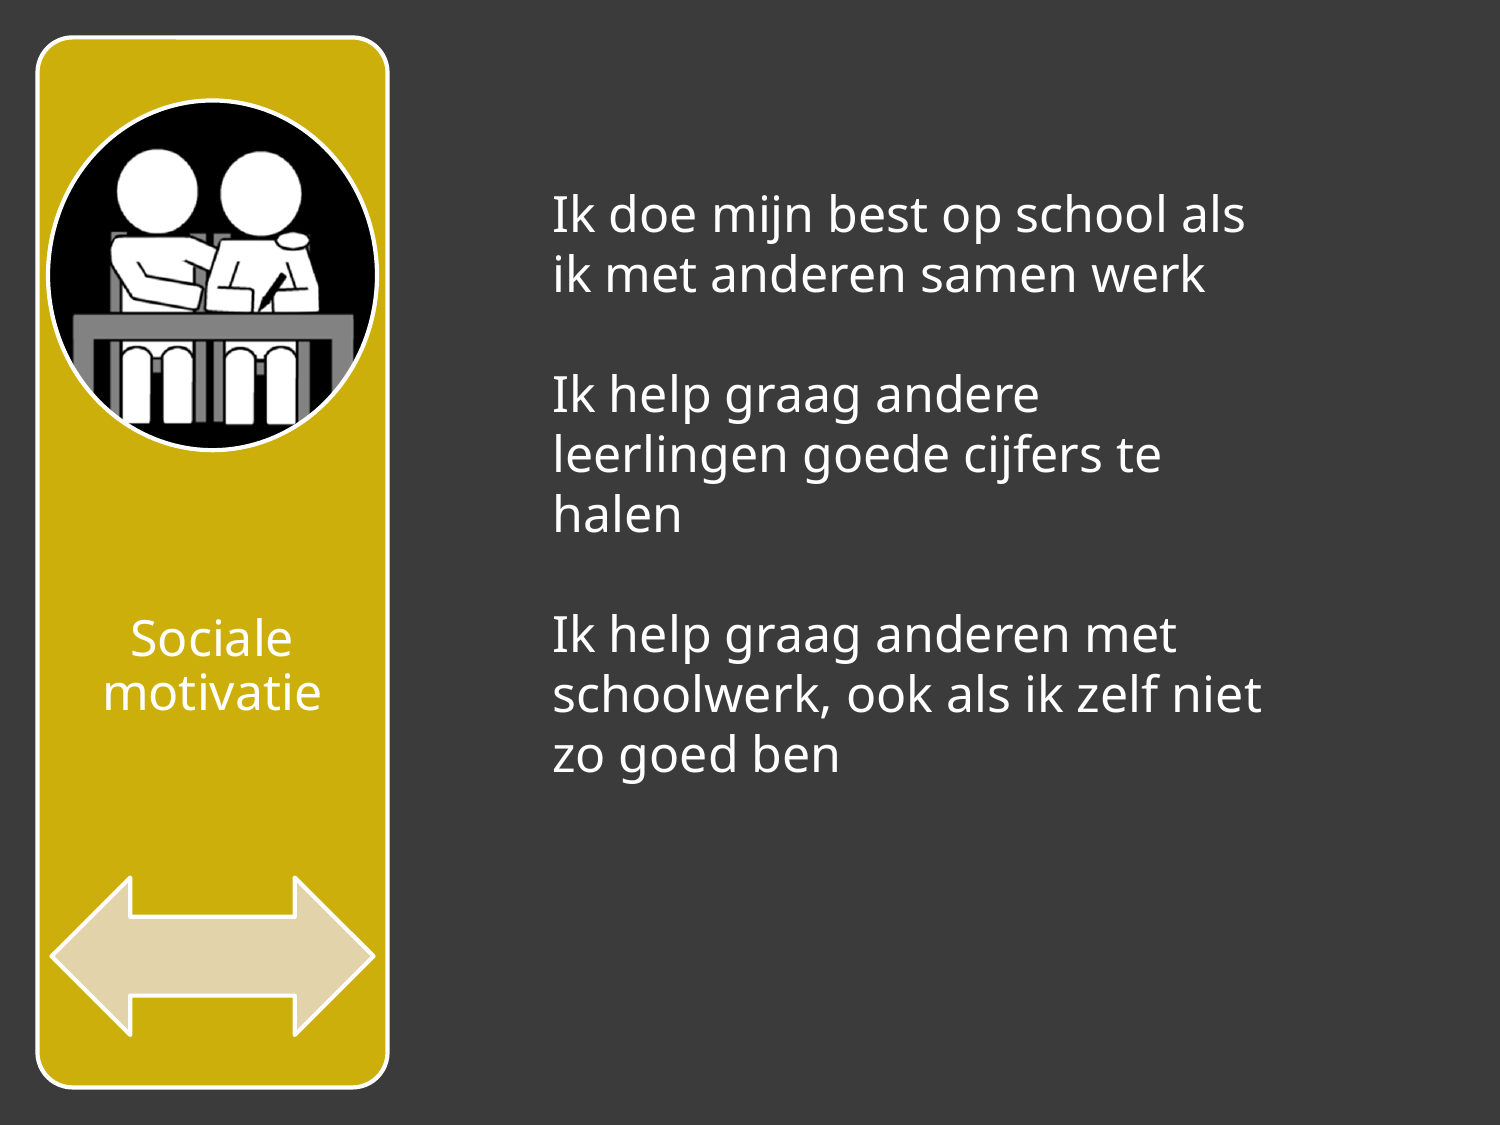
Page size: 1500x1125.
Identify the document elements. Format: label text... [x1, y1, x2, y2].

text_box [37, 37, 388, 1088]
text_box Ik doe mijn best op school als ik met anderen samen werk Ik help graag andere leerlingen goede cijfers te halen Ik help graag anderen met schoolwerk, ook als ik zelf niet zo goed ben [537, 174, 1300, 835]
